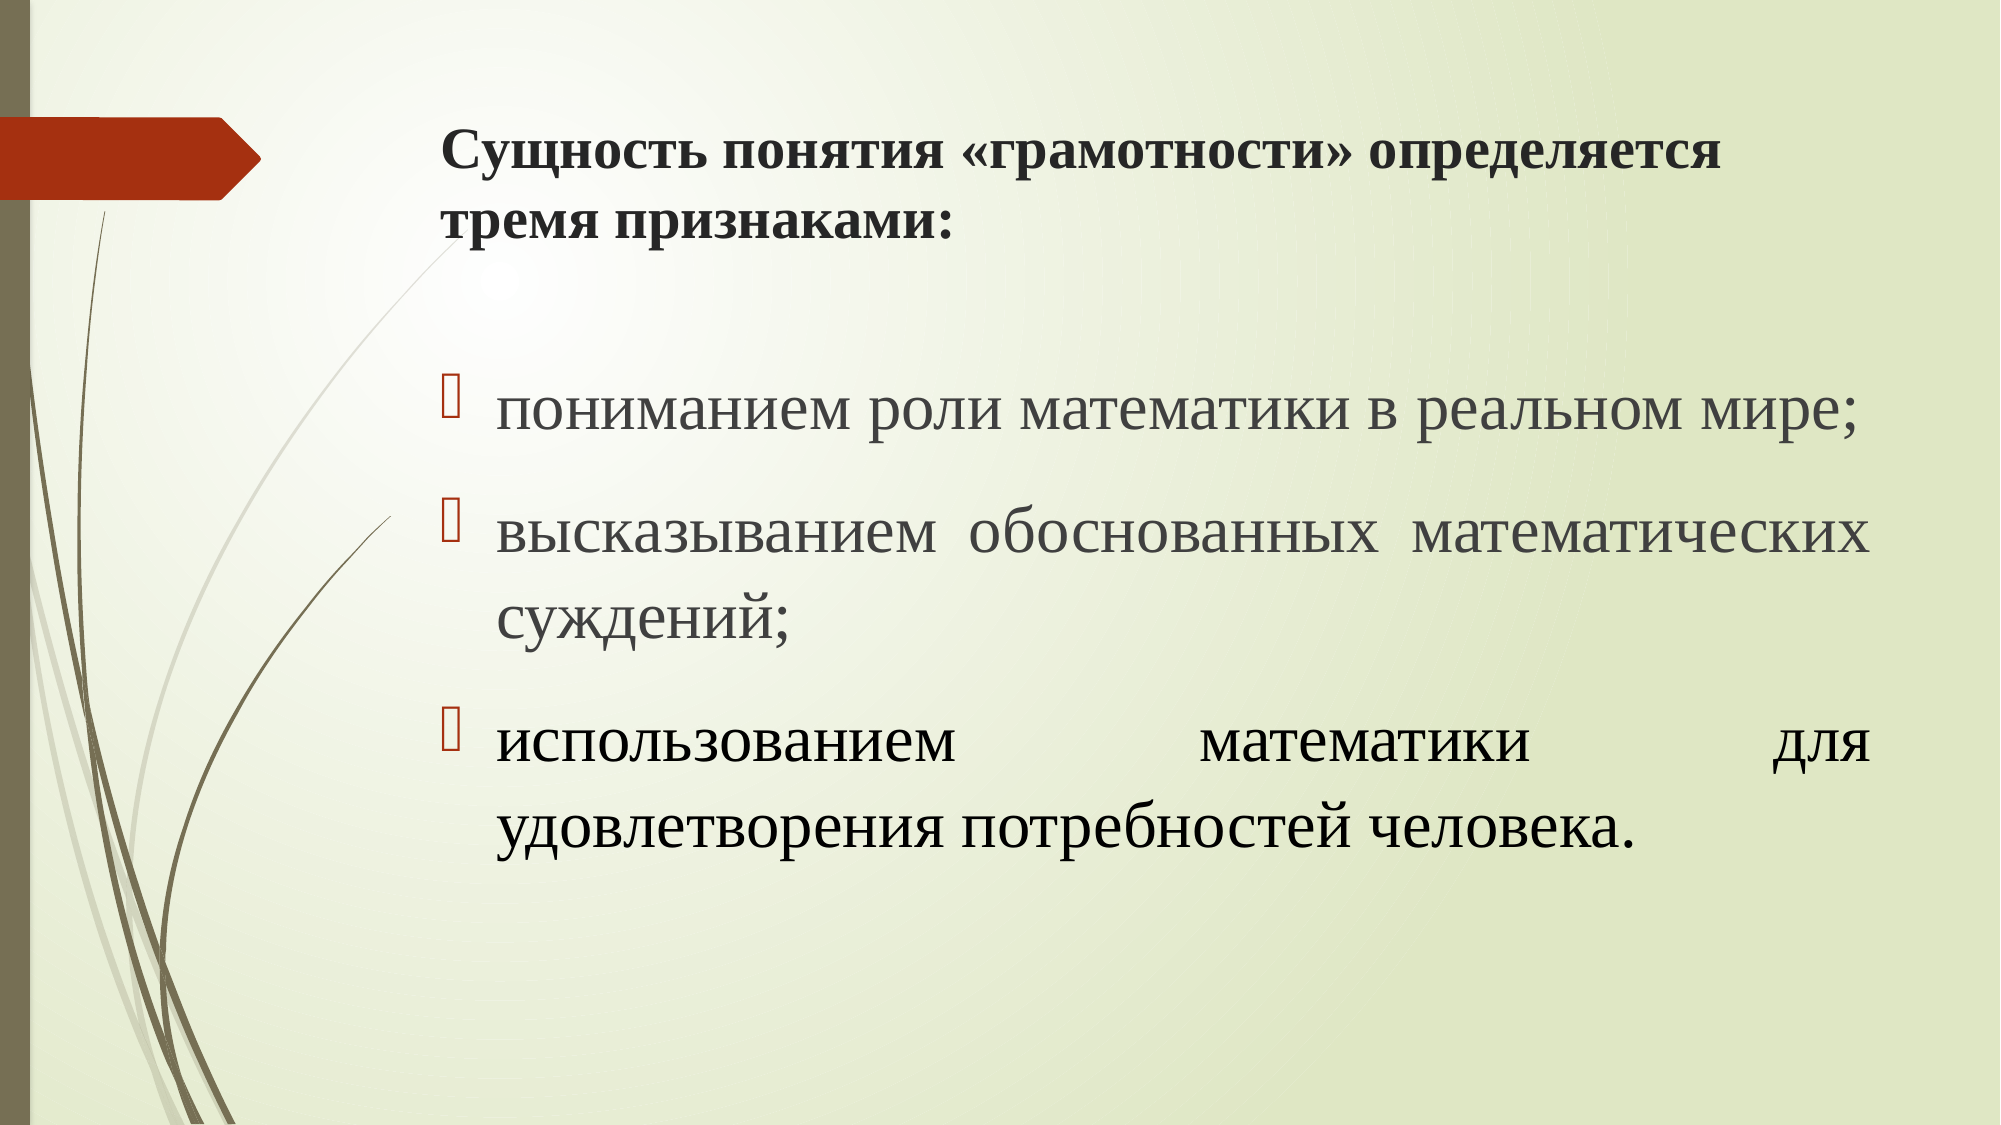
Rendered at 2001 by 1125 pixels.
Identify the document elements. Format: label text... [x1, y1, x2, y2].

list пониманием роли математики в реальном мире; высказыванием обоснованных математических суждений; использованием математики для удовлетворения потребностей человека. [424, 350, 1888, 970]
title Сущность понятия «грамотности» определяется тремя признаками: [425, 102, 1888, 313]
